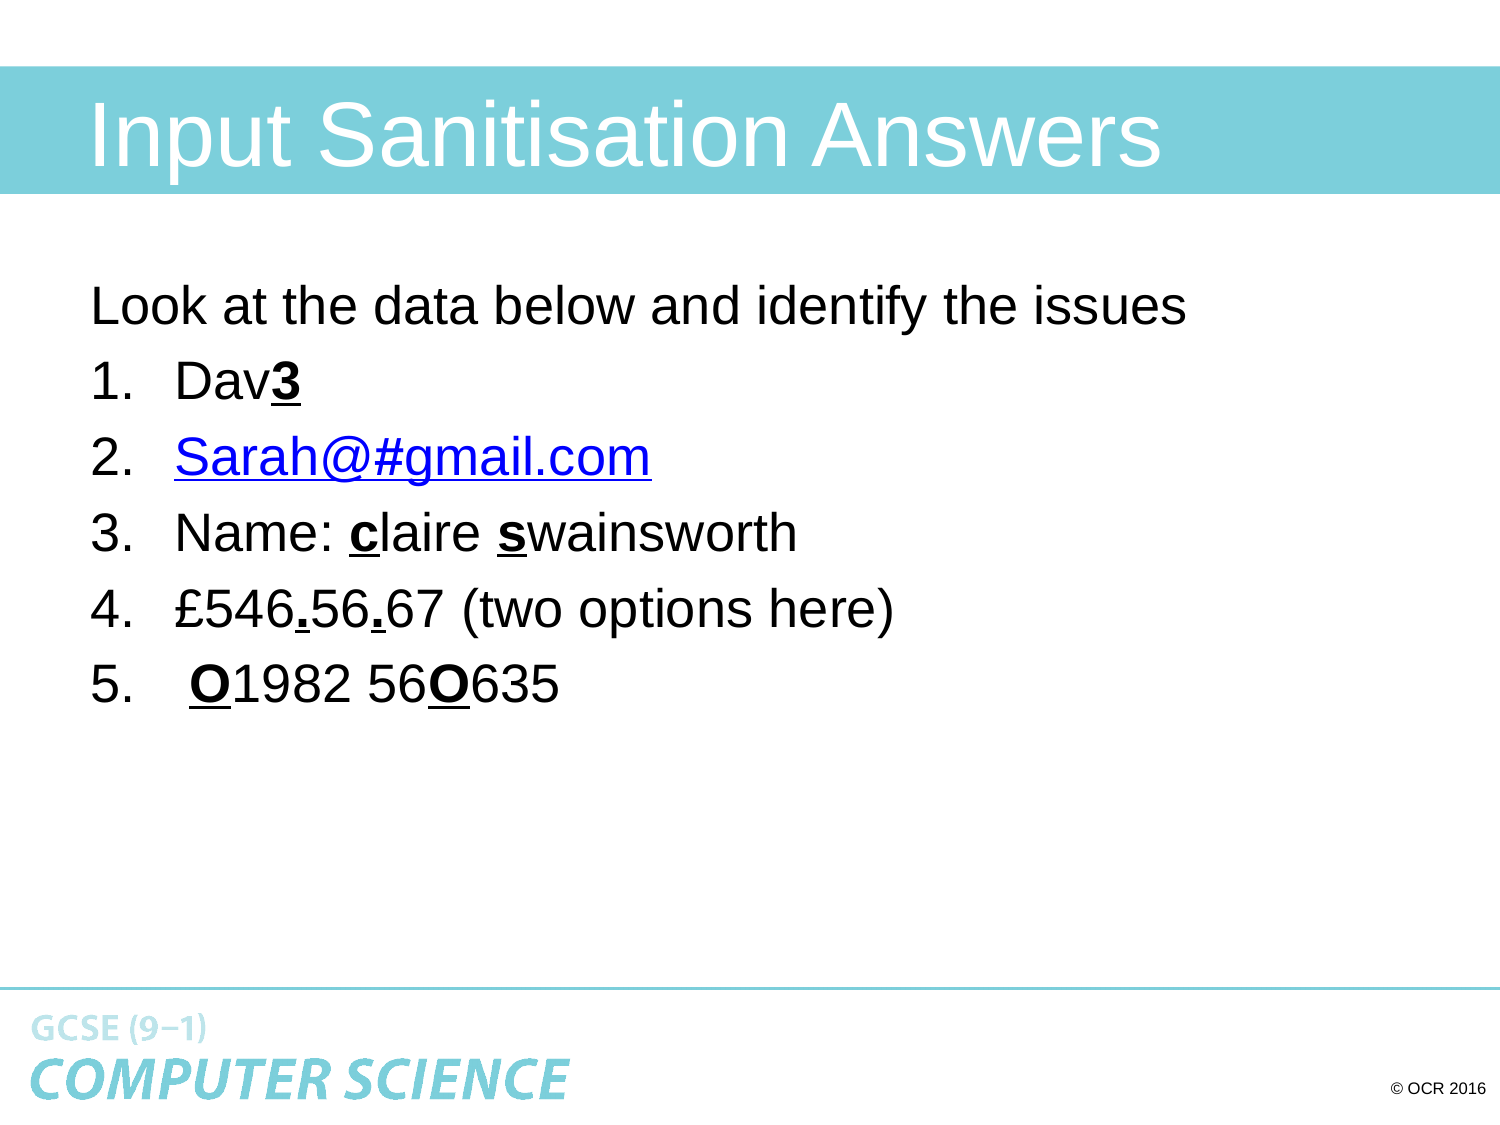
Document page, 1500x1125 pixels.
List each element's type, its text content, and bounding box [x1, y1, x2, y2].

list Look at the data below and identify the issues Dav3 Sarah@#gmail.com Name: claire swainsworth £546.56.67 (two options here) O1982 56O635 [75, 262, 1425, 965]
picture [0, 987, 1500, 1124]
title Input Sanitisation Answers [0, 66, 1500, 194]
